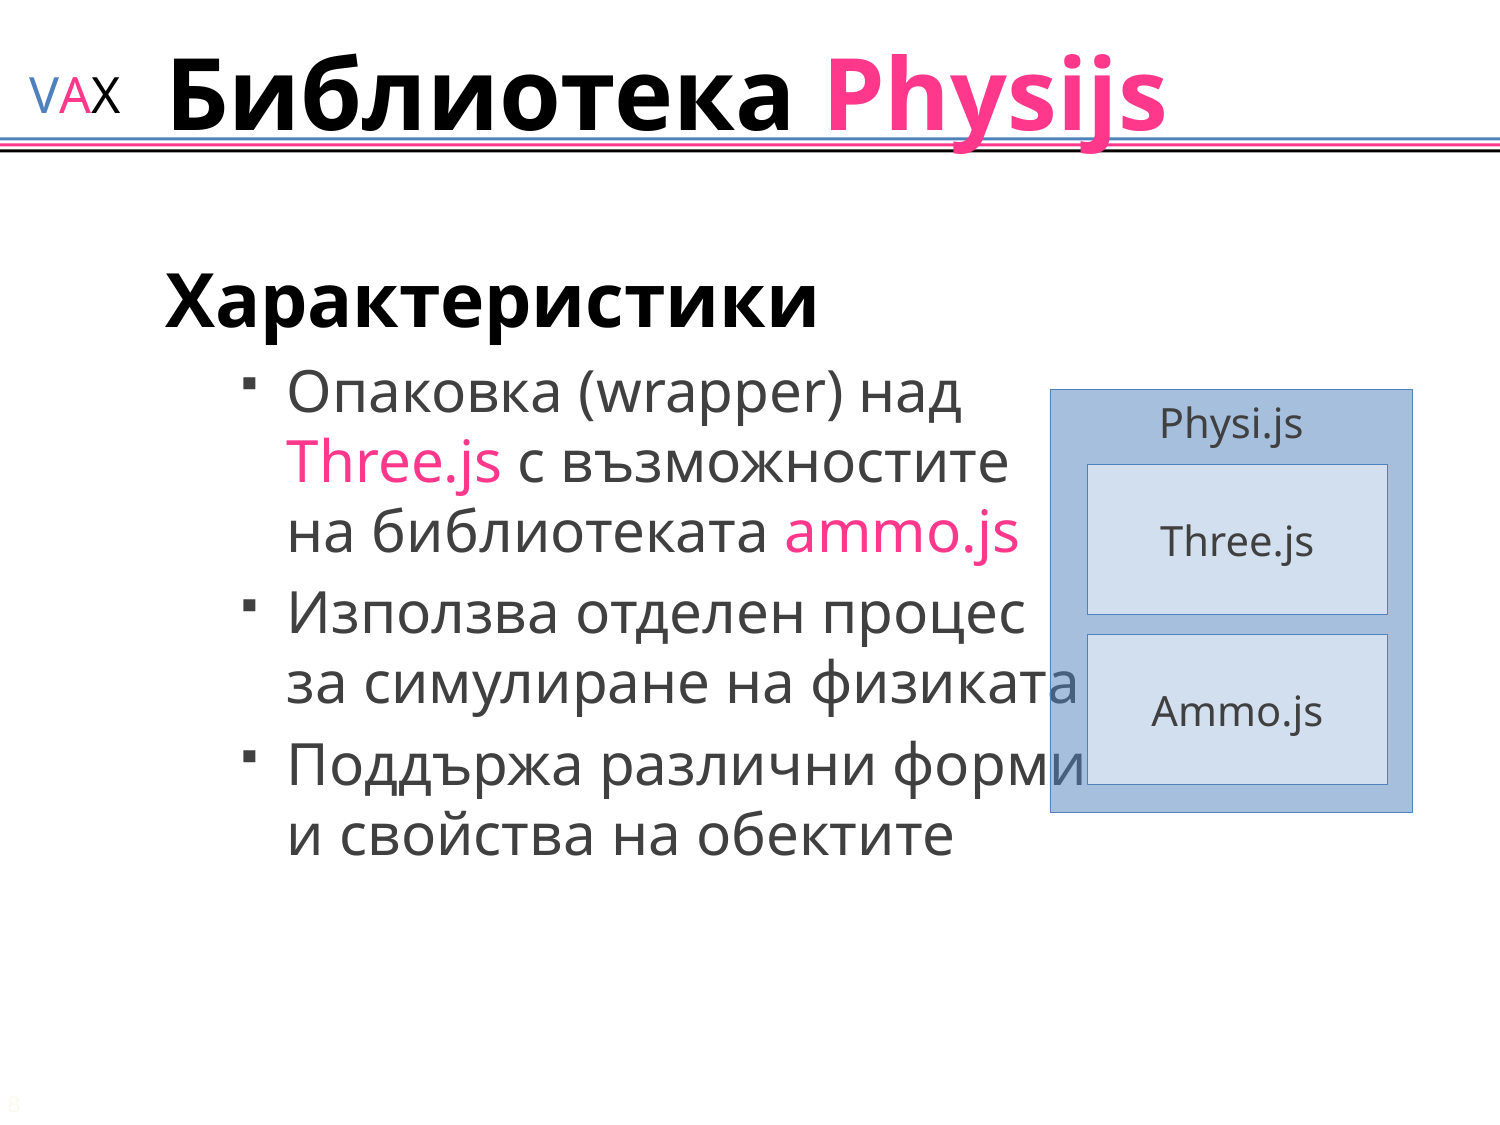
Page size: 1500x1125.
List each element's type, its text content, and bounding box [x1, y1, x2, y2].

text_box Three.js [1085, 462, 1389, 617]
list Характеристики Опаковка (wrapper) над Three.js с възможностите на библиотеката ammo.js Използва отделен процес за симулиране на физиката Поддържа различни форми и свойства на обектите [150, 200, 1488, 1113]
title Библиотека Physijs [0, 37, 1500, 144]
text_box Ammo.js [1085, 633, 1389, 787]
text_box Physi.js [1048, 388, 1414, 815]
